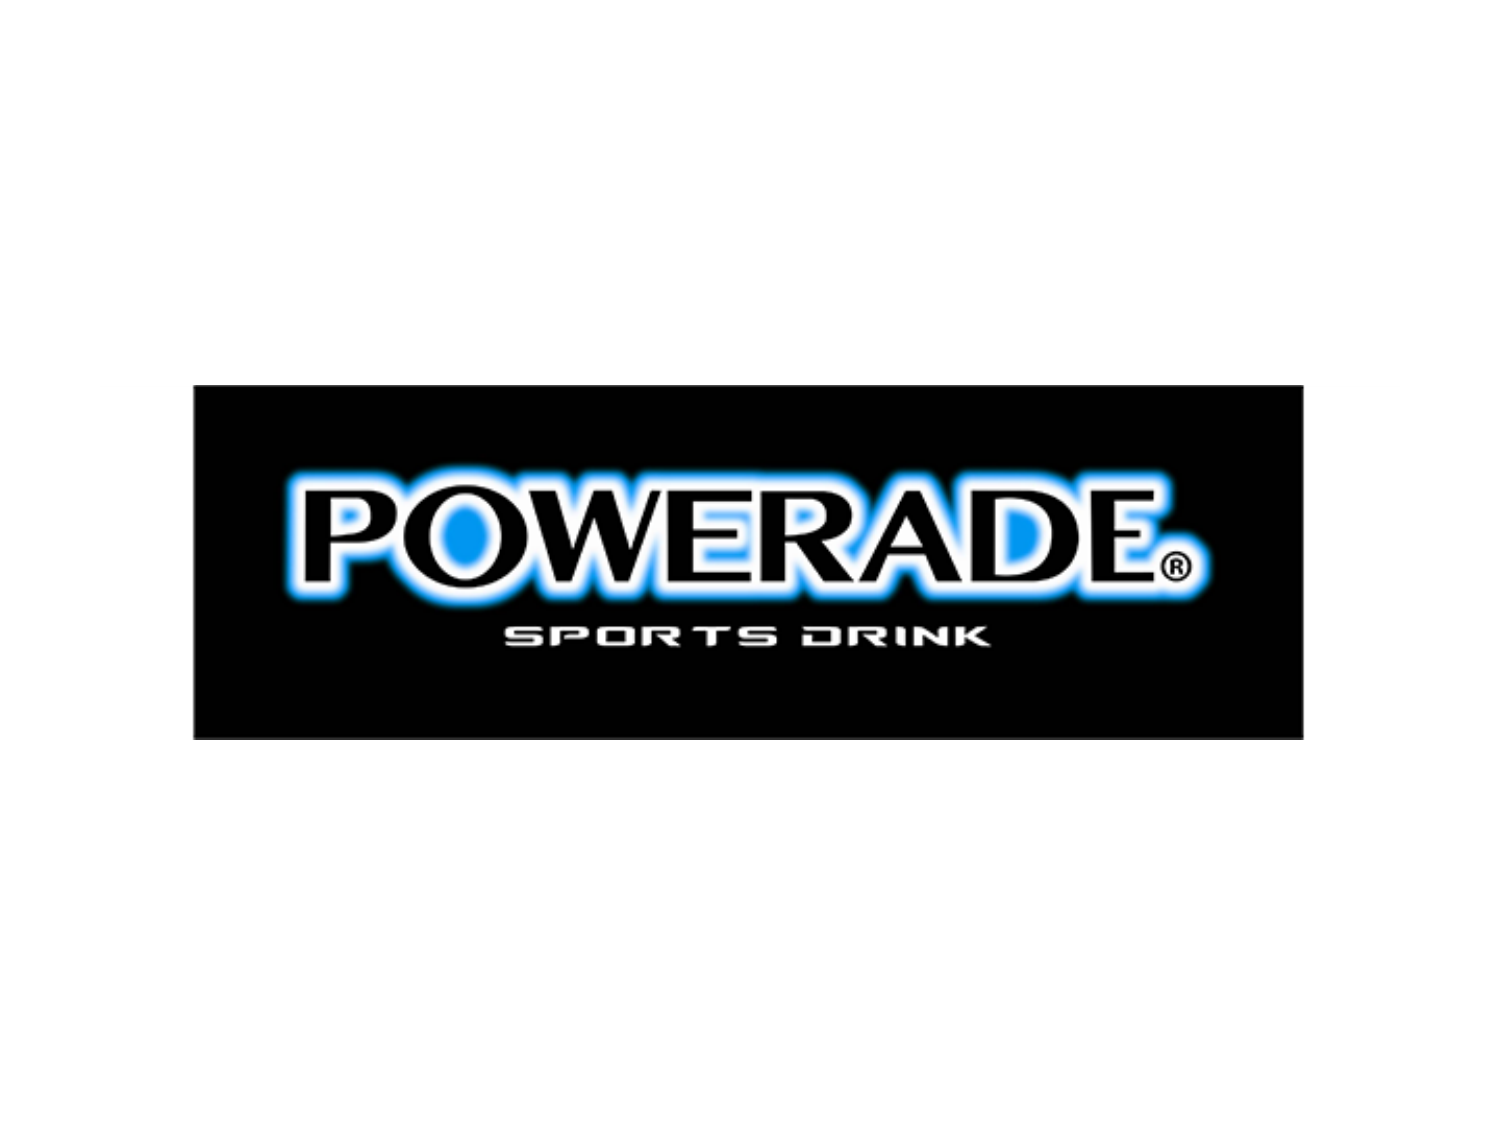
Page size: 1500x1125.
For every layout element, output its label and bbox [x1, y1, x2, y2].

picture [99, 385, 1401, 740]
